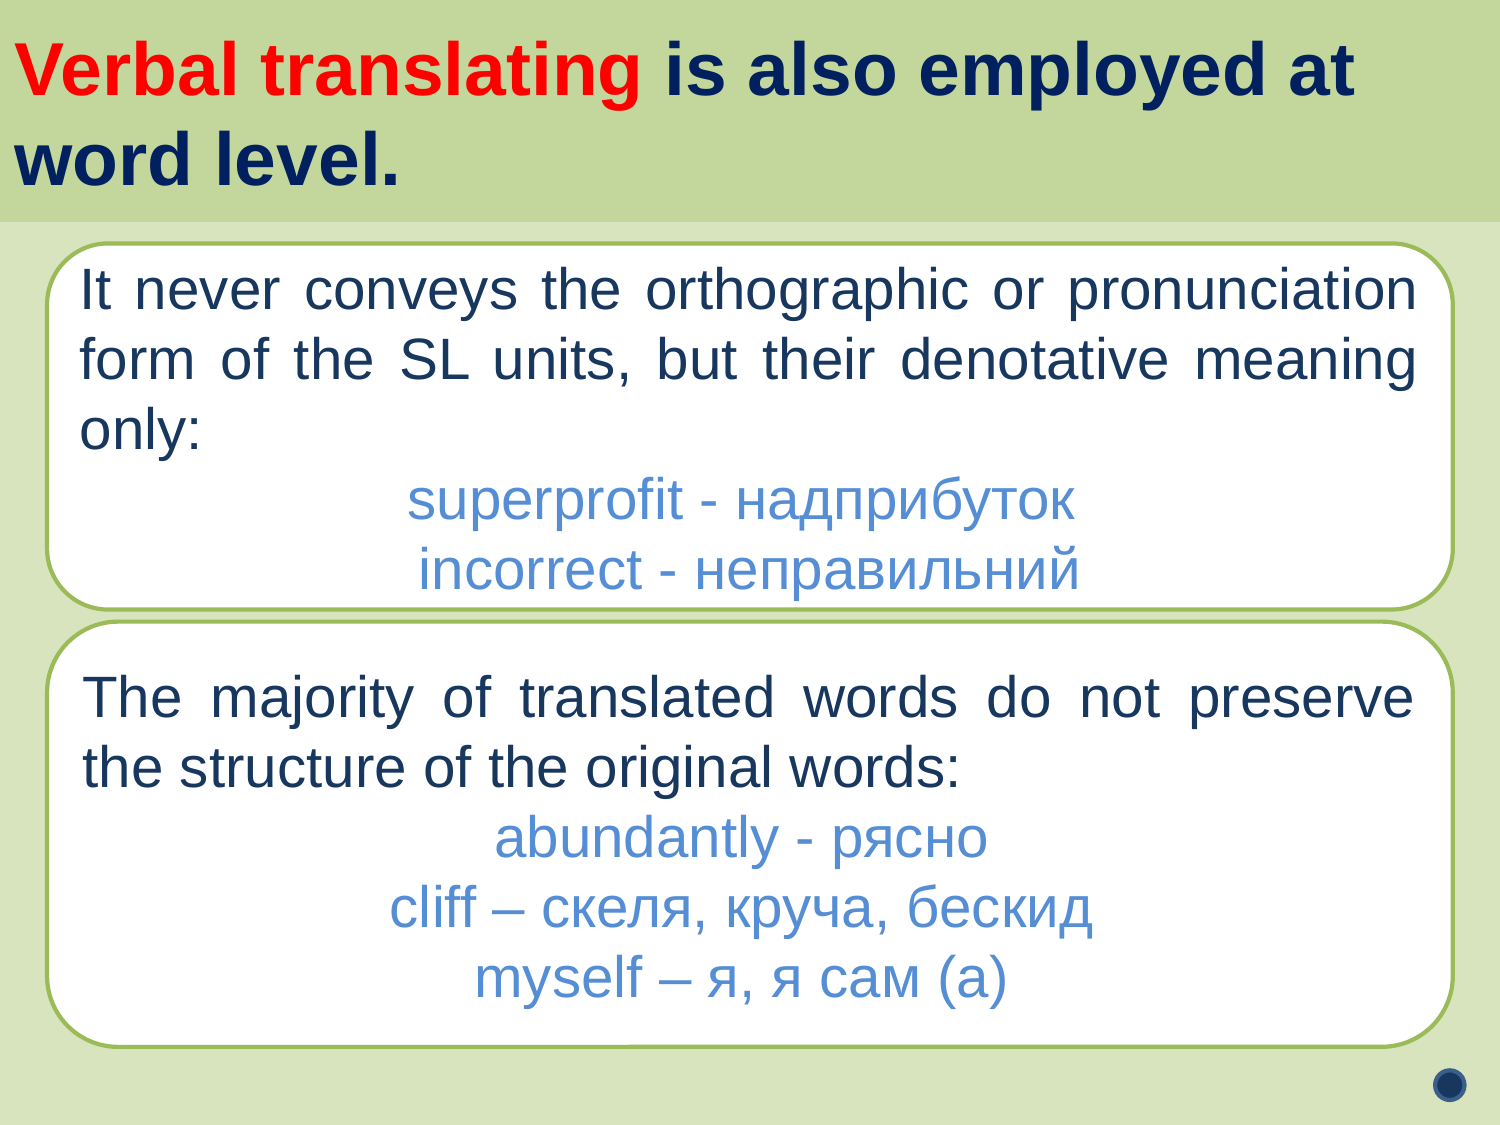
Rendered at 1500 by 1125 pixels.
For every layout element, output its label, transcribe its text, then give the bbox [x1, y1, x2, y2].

text_box [1433, 1068, 1467, 1103]
text_box Verbal translating is also employed at word level. [0, 0, 1500, 222]
text_box The majority of translated words do not preserve the structure of the original words: abundantly - рясно cliff – скеля, круча, бескид myself – я, я сам (а) [44, 619, 1455, 1049]
text_box It never conveys the orthographic or pronunciation form of the SL units, but their denotative meaning only: superprofit - надприбуток incorrect - неправильний [44, 241, 1455, 612]
